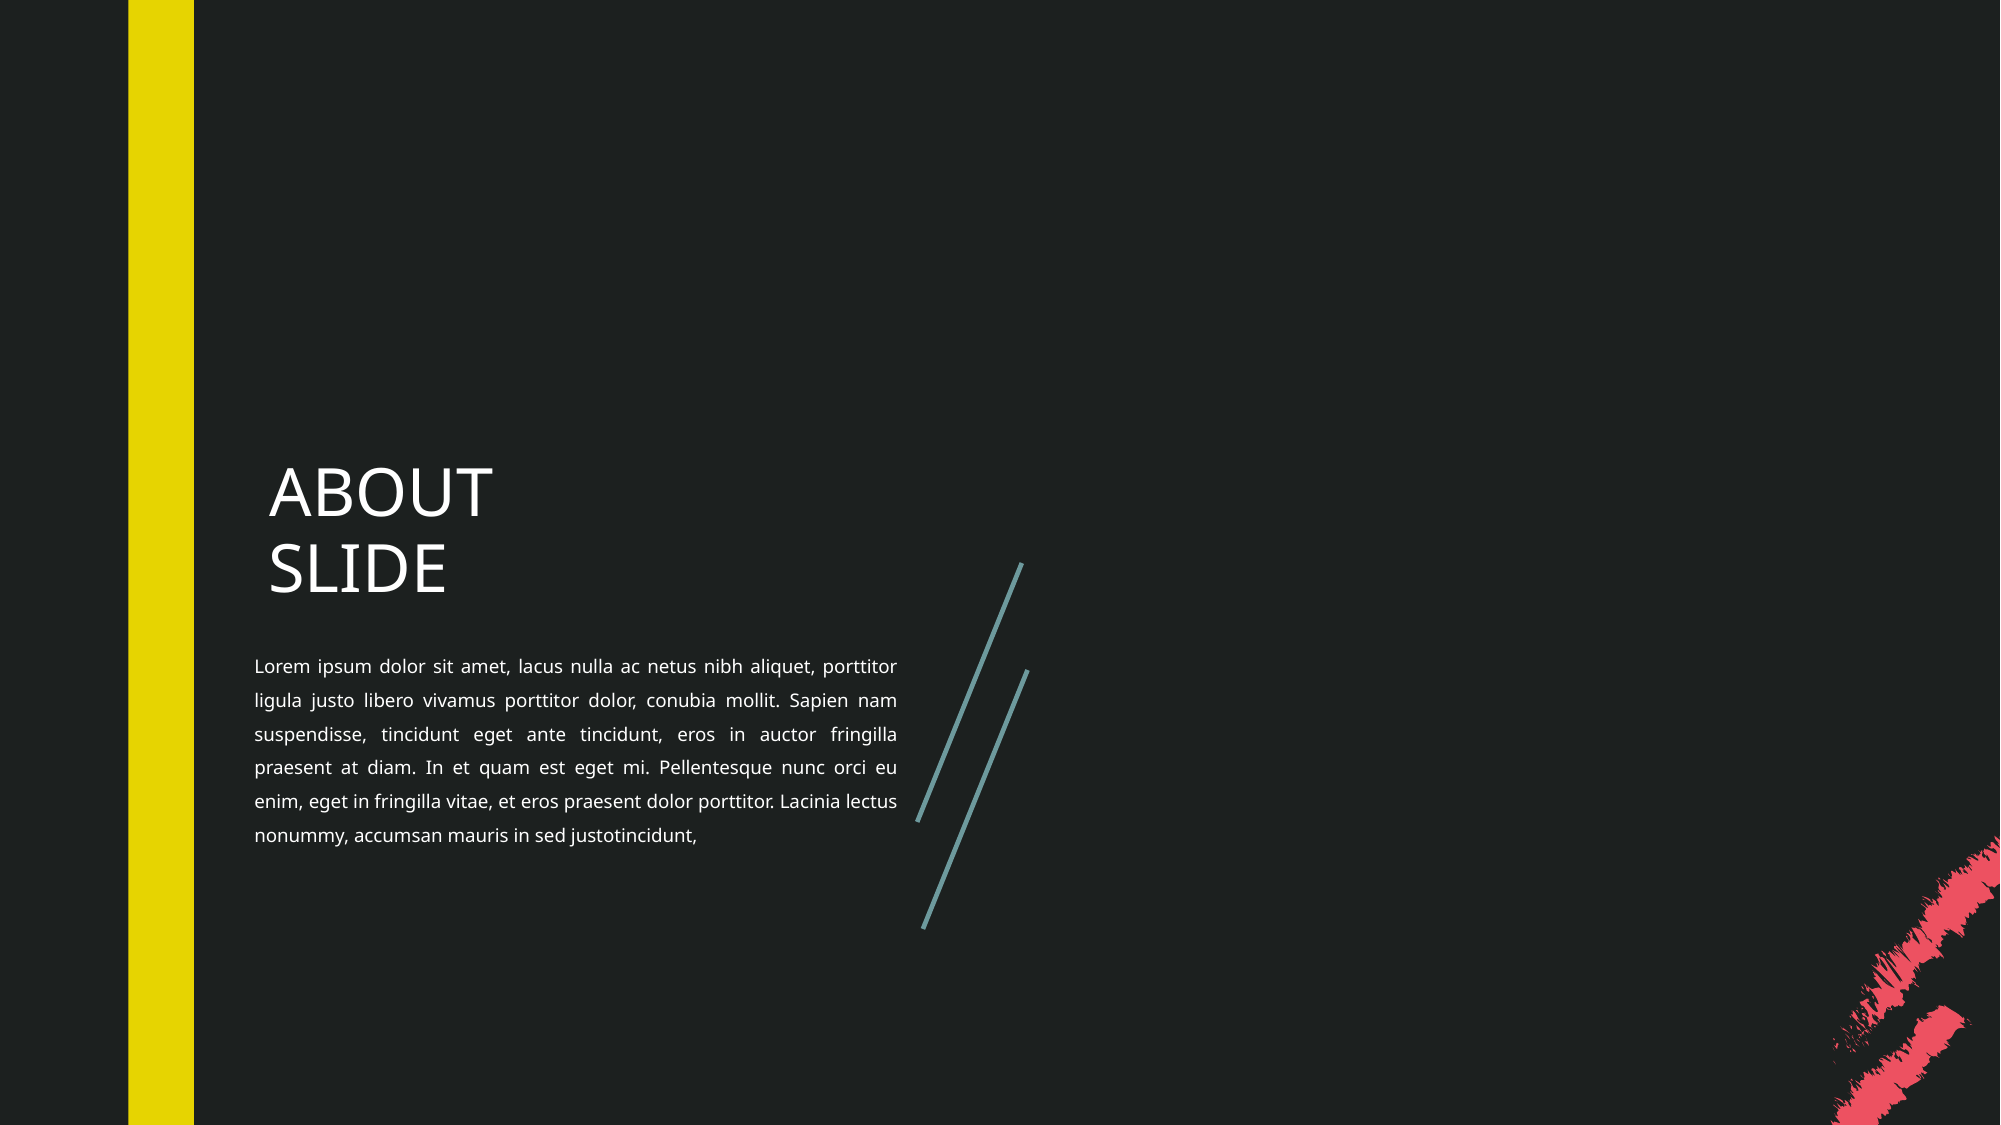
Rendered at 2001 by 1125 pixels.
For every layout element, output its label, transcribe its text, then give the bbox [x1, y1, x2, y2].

picture [1137, 0, 2000, 1125]
text_box Lorem ipsum dolor sit amet, lacus nulla ac netus nibh aliquet, porttitor ligula justo libero vivamus porttitor dolor, conubia mollit. Sapien nam suspendisse, tincidunt eget ante tincidunt, eros in auctor fringilla praesent at diam. In et quam est eget mi. Pellentesque nunc orci eu enim, eget in fringilla vitae, et eros praesent dolor porttitor. Lacinia lectus nonummy, accumsan mauris in sed justotincidunt, [239, 636, 912, 854]
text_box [922, 669, 1028, 929]
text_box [917, 562, 1022, 822]
text_box SLIDE [228, 506, 489, 627]
text_box ABOUT [229, 429, 535, 550]
text_box [127, 0, 195, 1125]
